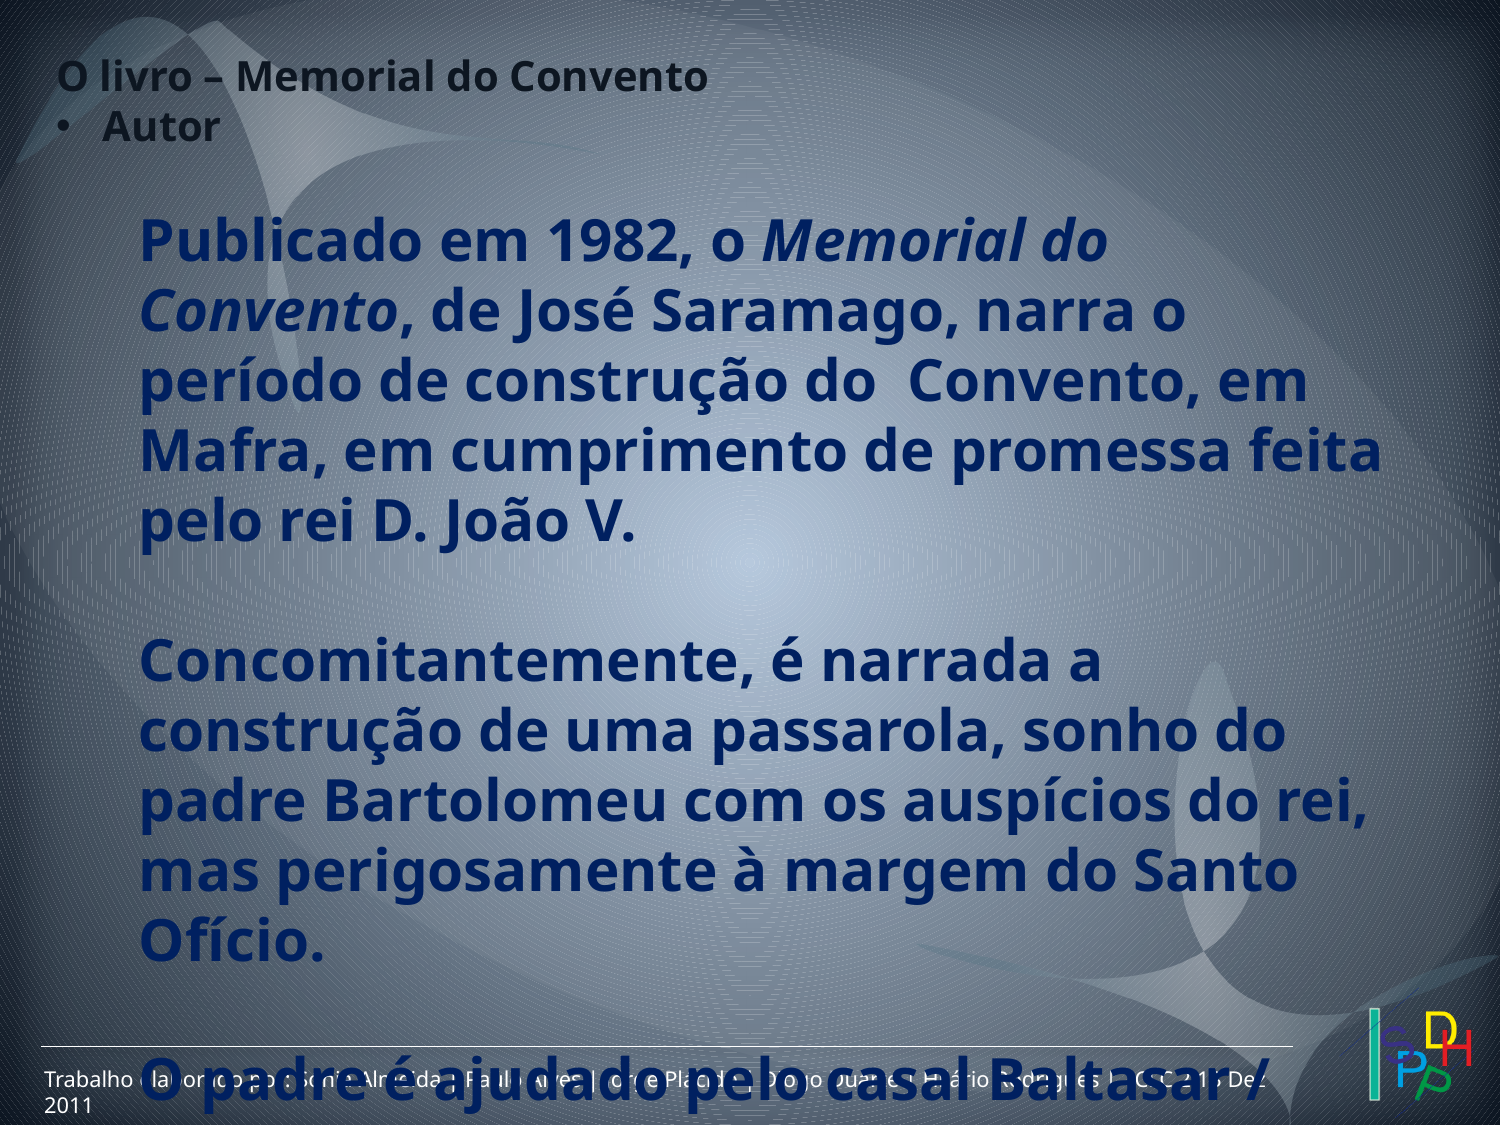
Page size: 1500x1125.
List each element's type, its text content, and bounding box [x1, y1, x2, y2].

text_box Publicado em 1982, o Memorial do Convento, de José Saramago, narra o período de construção do Convento, em Mafra, em cumprimento de promessa feita pelo rei D. João V. Concomitantemente, é narrada a construção de uma passarola, sonho do padre Bartolomeu com os auspícios do rei, mas perigosamente à margem do Santo Ofício. O padre é ajudado pelo casal Baltasar / Blimunda. [123, 125, 1407, 1125]
text_box O livro – Memorial do Convento Autor [41, 42, 792, 158]
picture [0, 0, 1500, 1125]
text_box Trabalho elaborado por: Sónia Almeida | Paulo Alves | Jorge Plácido | Diogo Duarte | Hilário Rodrigues | CLC 2 13 Dez 2011 [29, 1058, 123, 1125]
